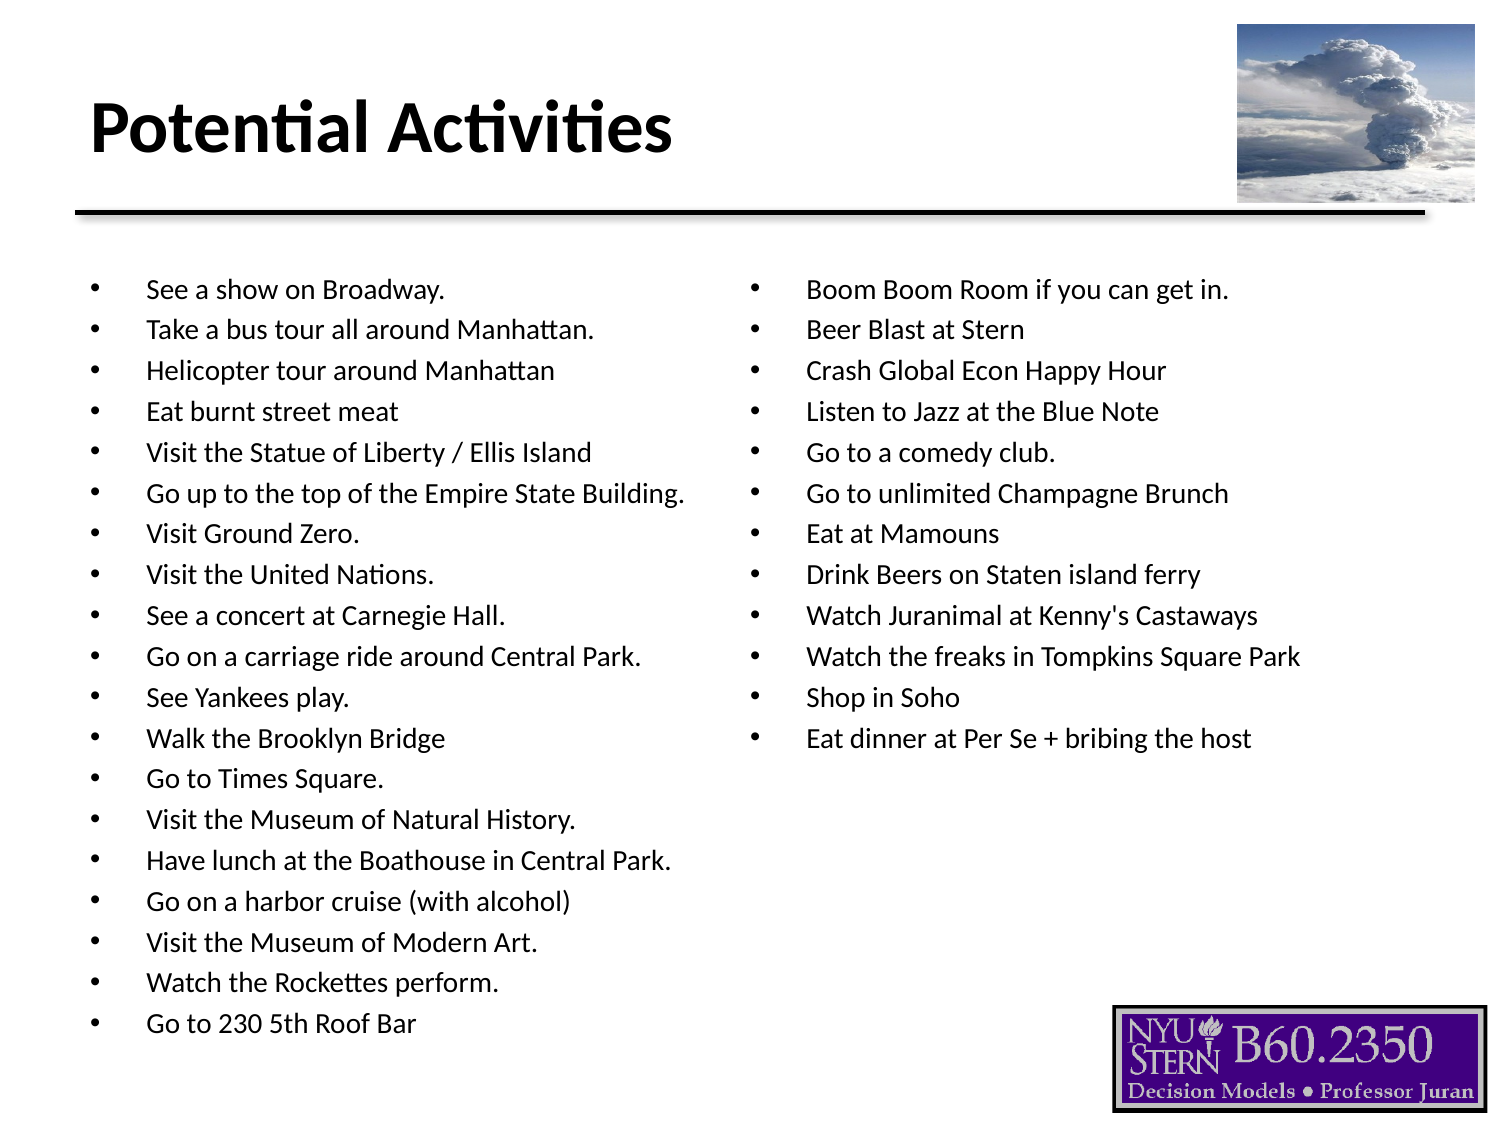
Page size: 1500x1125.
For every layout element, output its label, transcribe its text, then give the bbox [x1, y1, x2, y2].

list See a show on Broadway. Take a bus tour all around Manhattan. Helicopter tour around Manhattan Eat burnt street meat Visit the Statue of Liberty / Ellis Island Go up to the top of the Empire State Building. Visit Ground Zero. Visit the United Nations. See a concert at Carnegie Hall. Go on a carriage ride around Central Park. See Yankees play. Walk the Brooklyn Bridge Go to Times Square. Visit the Museum of Natural History. Have lunch at the Boathouse in Central Park. Go on a harbor cruise (with alcohol) Visit the Museum of Modern Art. Watch the Rockettes perform. Go to 230 5th Roof Bar Boom Boom Room if you can get in. Beer Blast at Stern Crash Global Econ Happy Hour Listen to Jazz at the Blue Note Go to a comedy club. Go to unlimited Champagne Brunch Eat at Mamouns Drink Beers on Staten island ferry Watch Juranimal at Kenny's Castaways Watch the freaks in Tompkins Square Park Shop in Soho Eat dinner at Per Se + bribing the host [75, 262, 1425, 1050]
title Potential Activities [75, 45, 1425, 200]
picture [1237, 24, 1475, 203]
picture [1112, 1005, 1488, 1113]
